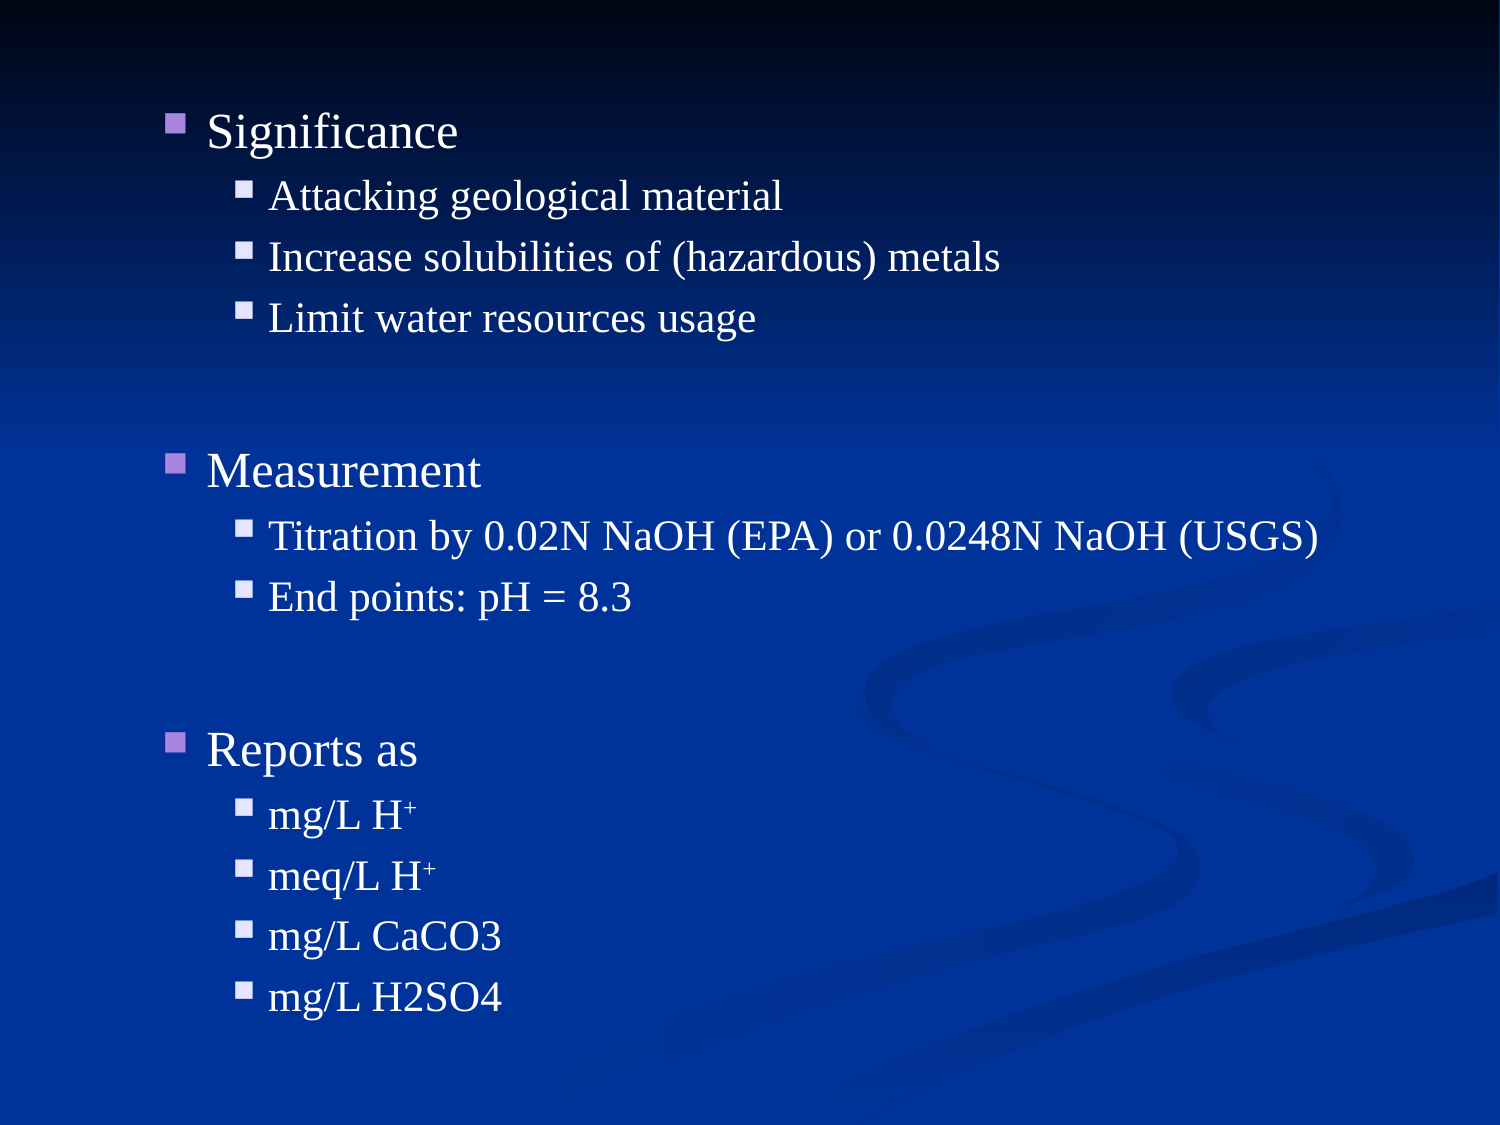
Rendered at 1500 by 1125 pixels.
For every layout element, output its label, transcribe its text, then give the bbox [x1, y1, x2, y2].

list Significance Attacking geological material Increase solubilities of (hazardous) metals Limit water resources usage Measurement Titration by 0.02N NaOH (EPA) or 0.0248N NaOH (USGS) End points: pH = 8.3 Reports as mg/L H+ meq/L H+ mg/L CaCO3 mg/L H2SO4 [76, 89, 1428, 1036]
